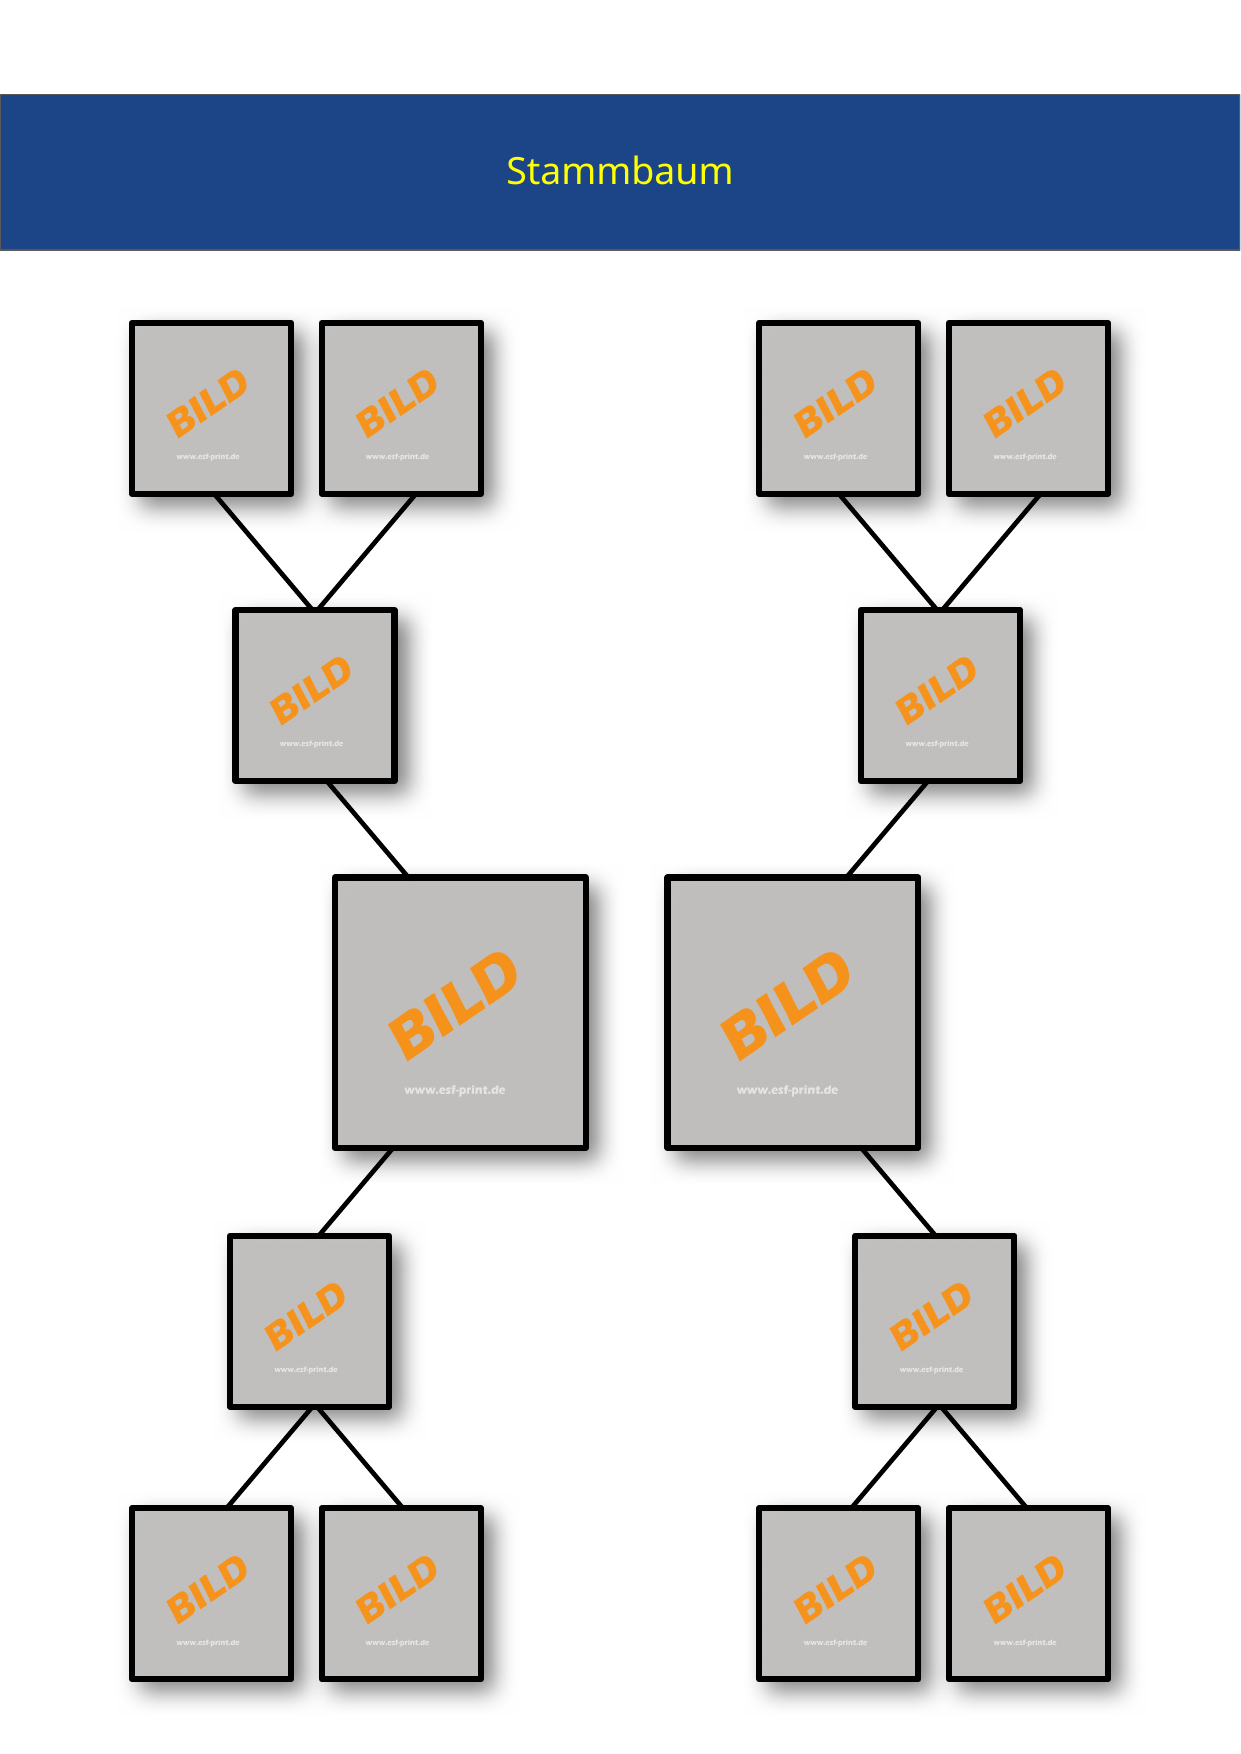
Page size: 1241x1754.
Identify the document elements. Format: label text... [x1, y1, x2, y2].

picture [762, 1511, 916, 1677]
picture [762, 325, 916, 491]
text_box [211, 490, 316, 614]
picture [858, 1238, 1012, 1404]
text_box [301, 1388, 406, 1512]
picture [324, 1511, 478, 1677]
picture [951, 1511, 1106, 1677]
picture [238, 612, 392, 779]
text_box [835, 490, 940, 614]
text_box [0, 94, 1241, 251]
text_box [314, 766, 419, 890]
picture [337, 880, 583, 1145]
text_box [925, 1388, 1030, 1512]
picture [134, 1511, 289, 1677]
picture [951, 325, 1106, 491]
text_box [301, 1132, 406, 1256]
picture [670, 880, 916, 1145]
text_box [835, 766, 940, 890]
text_box Stammbaum [239, 132, 1001, 213]
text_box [920, 1518, 940, 1527]
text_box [211, 1403, 316, 1527]
picture [324, 325, 478, 491]
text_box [321, 497, 419, 614]
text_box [835, 1403, 920, 1512]
picture [863, 612, 1018, 779]
picture [232, 1238, 387, 1404]
picture [134, 325, 289, 491]
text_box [848, 1132, 953, 1256]
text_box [940, 490, 1044, 614]
